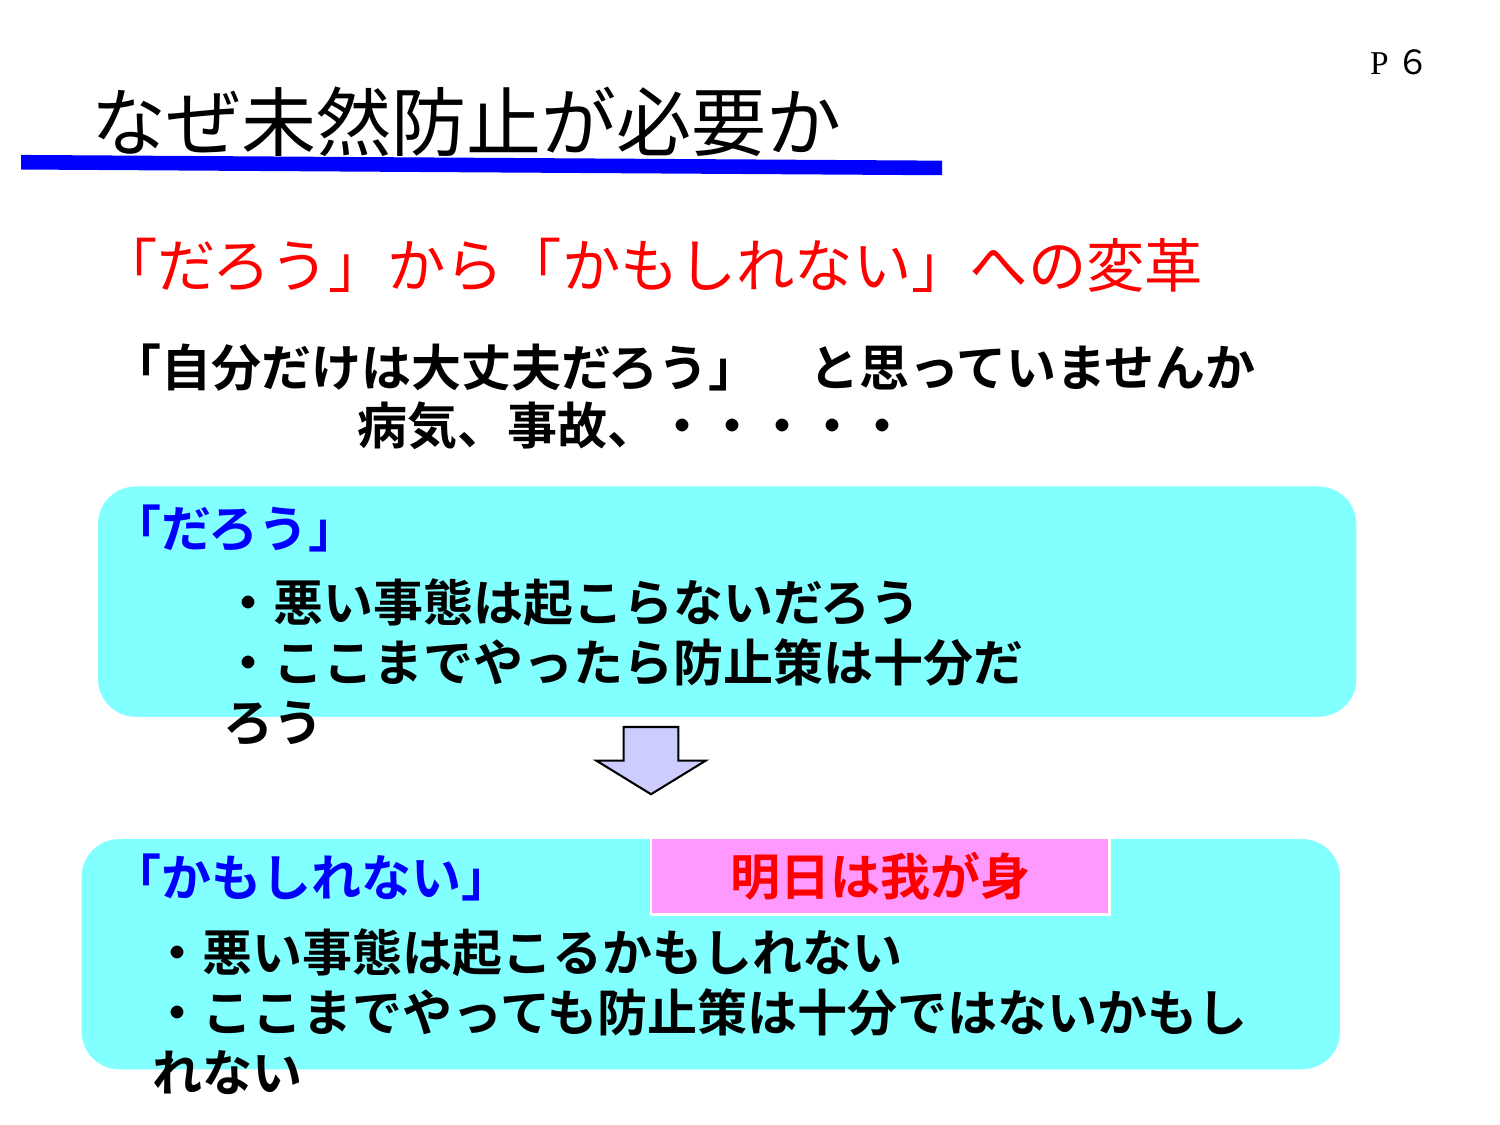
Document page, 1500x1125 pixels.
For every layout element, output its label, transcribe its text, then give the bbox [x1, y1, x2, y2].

text_box 「自分だけは大丈夫だろう」 と思っていませんか [96, 328, 1310, 404]
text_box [96, 485, 1358, 718]
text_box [80, 837, 1342, 1071]
text_box 病気、事故、・・・・・ [342, 387, 943, 462]
text_box P６ [1355, 33, 1462, 89]
text_box 「だろう」から「かもしれない」への変革 [0, 222, 1377, 307]
text_box [596, 727, 706, 795]
text_box なぜ未然防止が必要か [31, 67, 902, 173]
